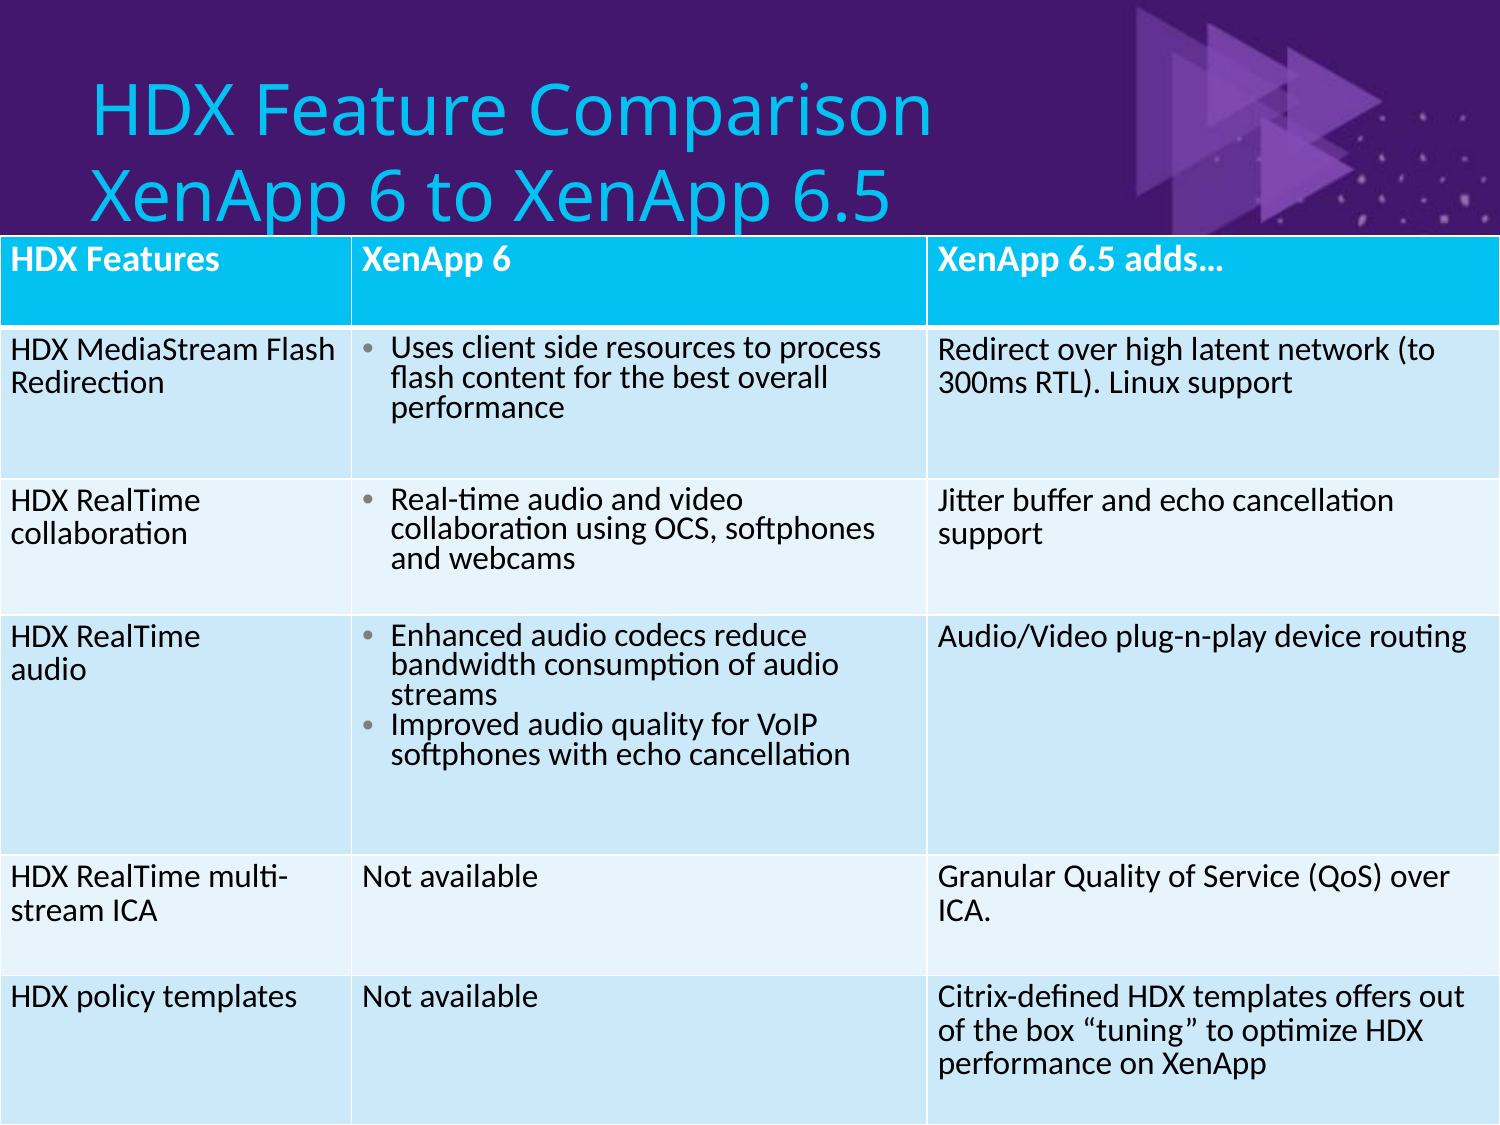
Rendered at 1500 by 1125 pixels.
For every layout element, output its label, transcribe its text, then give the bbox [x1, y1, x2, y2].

table_cell Not available [352, 856, 926, 975]
picture [0, 0, 1500, 235]
table_cell Uses client side resources to process flash content for the best overall performance [352, 330, 926, 478]
table_header XenApp 6.5 adds… [928, 237, 1499, 325]
table_cell Redirect over high latent network (to 300ms RTL). Linux support [928, 330, 1499, 478]
table_cell Not available [352, 976, 926, 1124]
table_cell Enhanced audio codecs reduce bandwidth consumption of audio streams Improved audio quality for VoIP softphones with echo cancellation [352, 616, 926, 854]
table_cell HDX policy templates [1, 976, 351, 1124]
table_cell Citrix-defined HDX templates offers out of the box “tuning” to optimize HDX performance on XenApp [928, 976, 1499, 1124]
table_cell Jitter buffer and echo cancellation support [928, 480, 1499, 614]
table_header XenApp 6 [352, 237, 926, 325]
table_cell HDX RealTime collaboration [1, 480, 351, 614]
table_cell Real-time audio and video collaboration using OCS, softphones and webcams [352, 480, 926, 614]
table_cell Granular Quality of Service (QoS) over ICA. [928, 856, 1499, 975]
table_cell HDX RealTime audio [1, 616, 351, 854]
table_cell HDX MediaStream Flash Redirection [1, 330, 351, 478]
table_cell HDX RealTime multi-stream ICA [1, 856, 351, 975]
table_cell Audio/Video plug-n-play device routing [928, 616, 1499, 854]
title HDX Feature Comparison XenApp 6 to XenApp 6.5 [75, 56, 1425, 235]
table_header HDX Features [1, 237, 351, 325]
